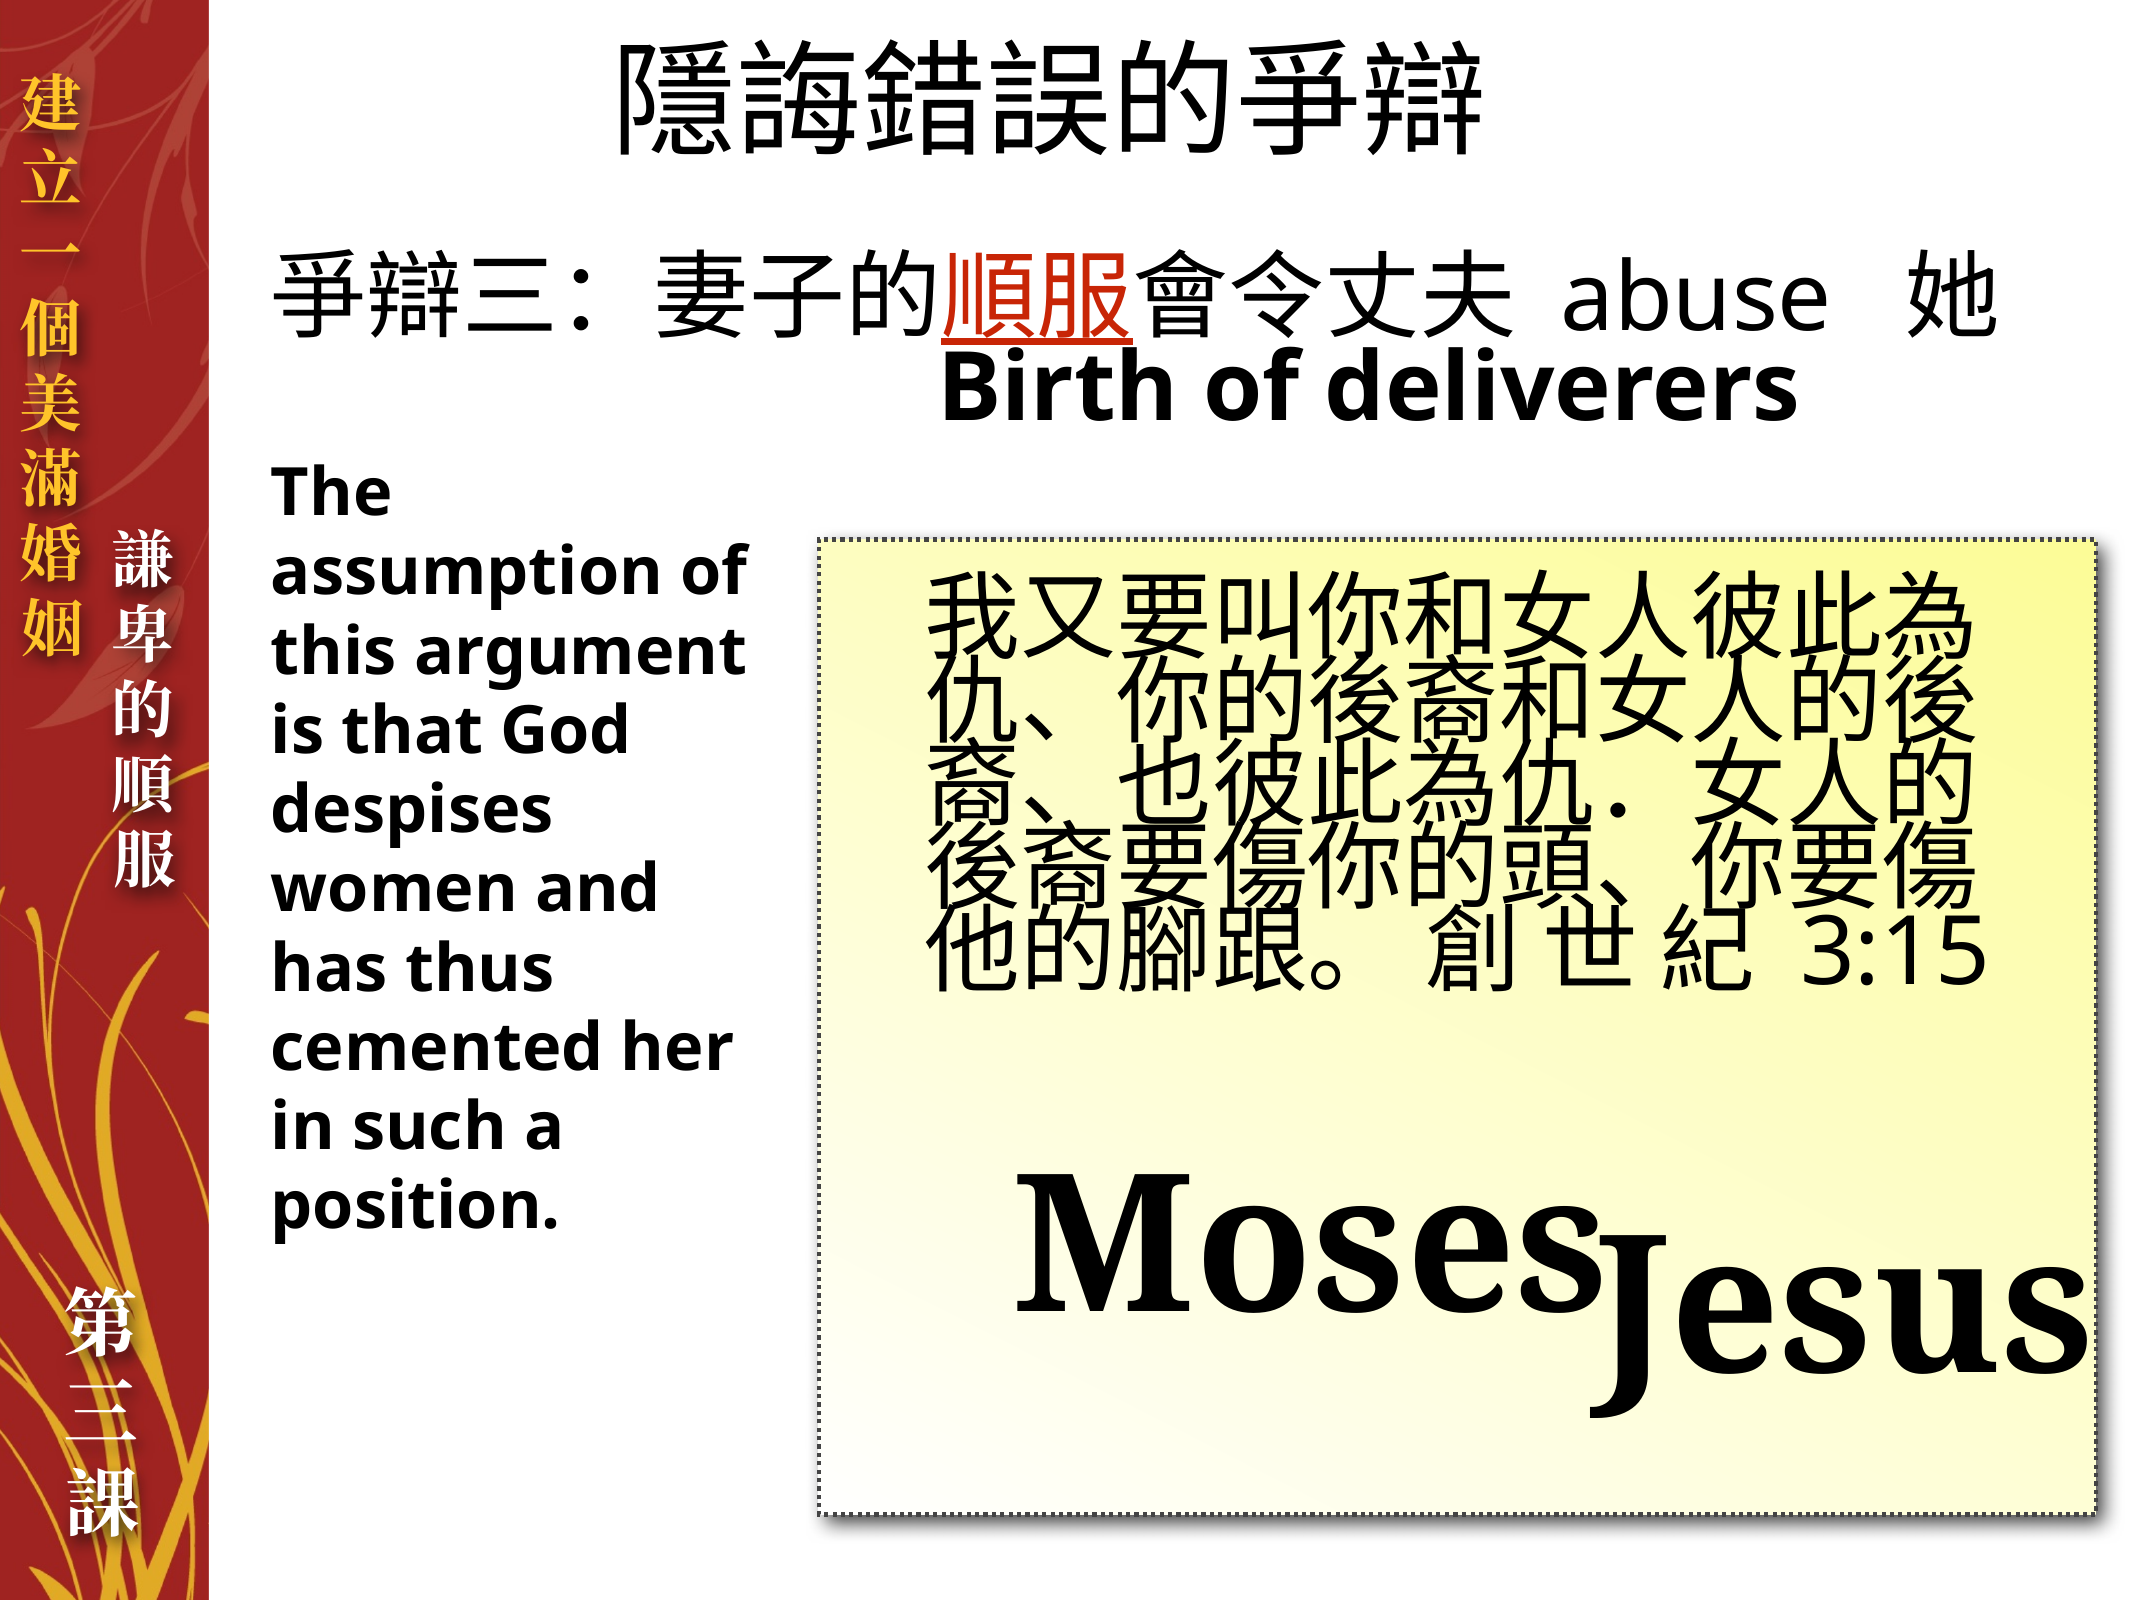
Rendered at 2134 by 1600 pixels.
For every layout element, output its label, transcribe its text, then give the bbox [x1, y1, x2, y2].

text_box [818, 539, 2097, 1515]
text_box The assumption of this argument is that God despises women and has thus cemented her in such a position. [262, 441, 796, 1251]
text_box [953, 316, 1785, 1347]
text_box 爭辯三：妻子的順服會令丈夫 abuse 她 [262, 227, 2134, 359]
text_box 隱誨錯誤的爭辯 [602, 12, 1495, 180]
picture [0, 0, 208, 1600]
